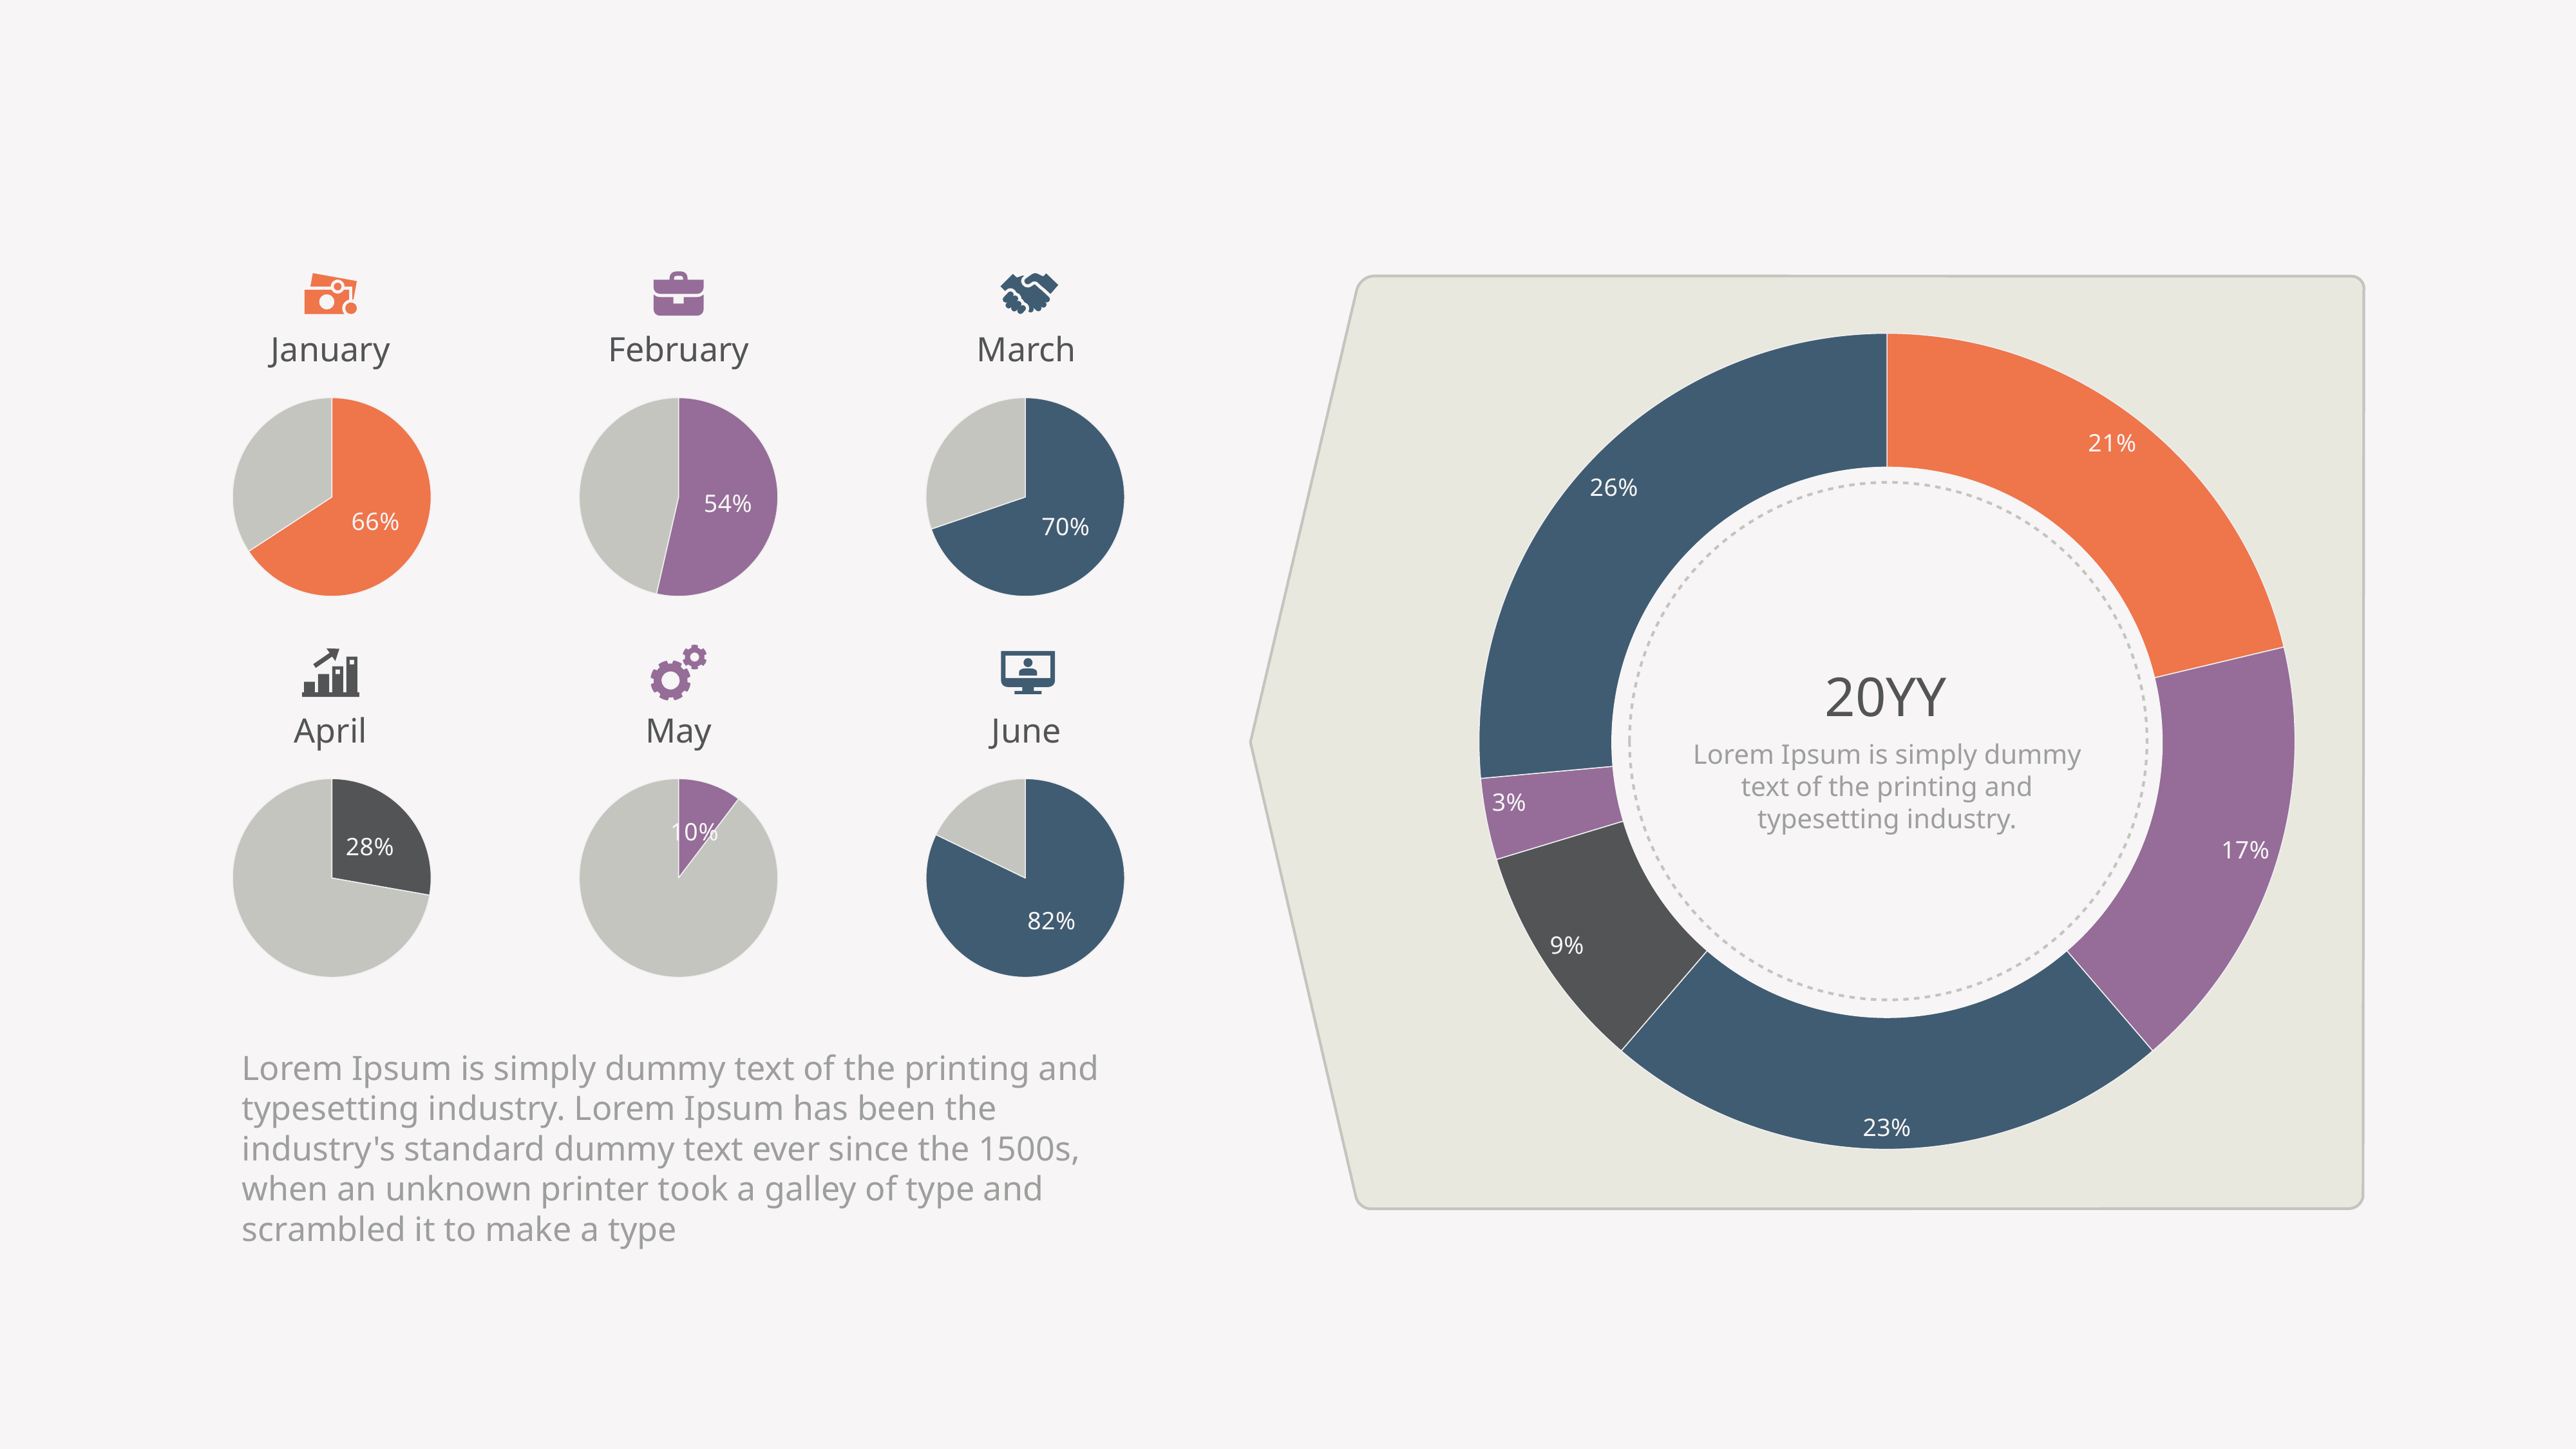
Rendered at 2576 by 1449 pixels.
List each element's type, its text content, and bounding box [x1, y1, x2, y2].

text_box [1000, 274, 1050, 313]
text_box Lorem Ipsum is simply dummy text of the printing and typesetting industry. Lorem Ipsum has been the industry's standard dummy text ever since the 1500s, when an unknown printer took a galley of type and scrambled it to make a type [236, 1041, 1150, 1253]
text_box February [564, 323, 793, 374]
chart [924, 777, 1126, 980]
chart [924, 396, 1126, 598]
chart [231, 777, 433, 980]
text_box May [564, 704, 793, 755]
text_box March [912, 323, 1141, 374]
text_box [1001, 650, 1056, 694]
text_box [650, 660, 691, 701]
text_box April [216, 704, 446, 755]
text_box [653, 271, 704, 294]
text_box [1002, 291, 1027, 314]
chart [578, 777, 780, 980]
text_box [1250, 276, 2364, 1209]
text_box [302, 656, 359, 697]
text_box January [216, 323, 446, 374]
text_box [1024, 273, 1059, 294]
chart [578, 396, 780, 598]
chart [231, 396, 433, 598]
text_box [1473, 328, 2301, 1156]
text_box June [912, 704, 1141, 755]
text_box [683, 645, 707, 670]
text_box [313, 648, 339, 668]
text_box [304, 289, 350, 314]
text_box [653, 294, 704, 316]
text_box [345, 302, 357, 314]
text_box [310, 273, 357, 300]
